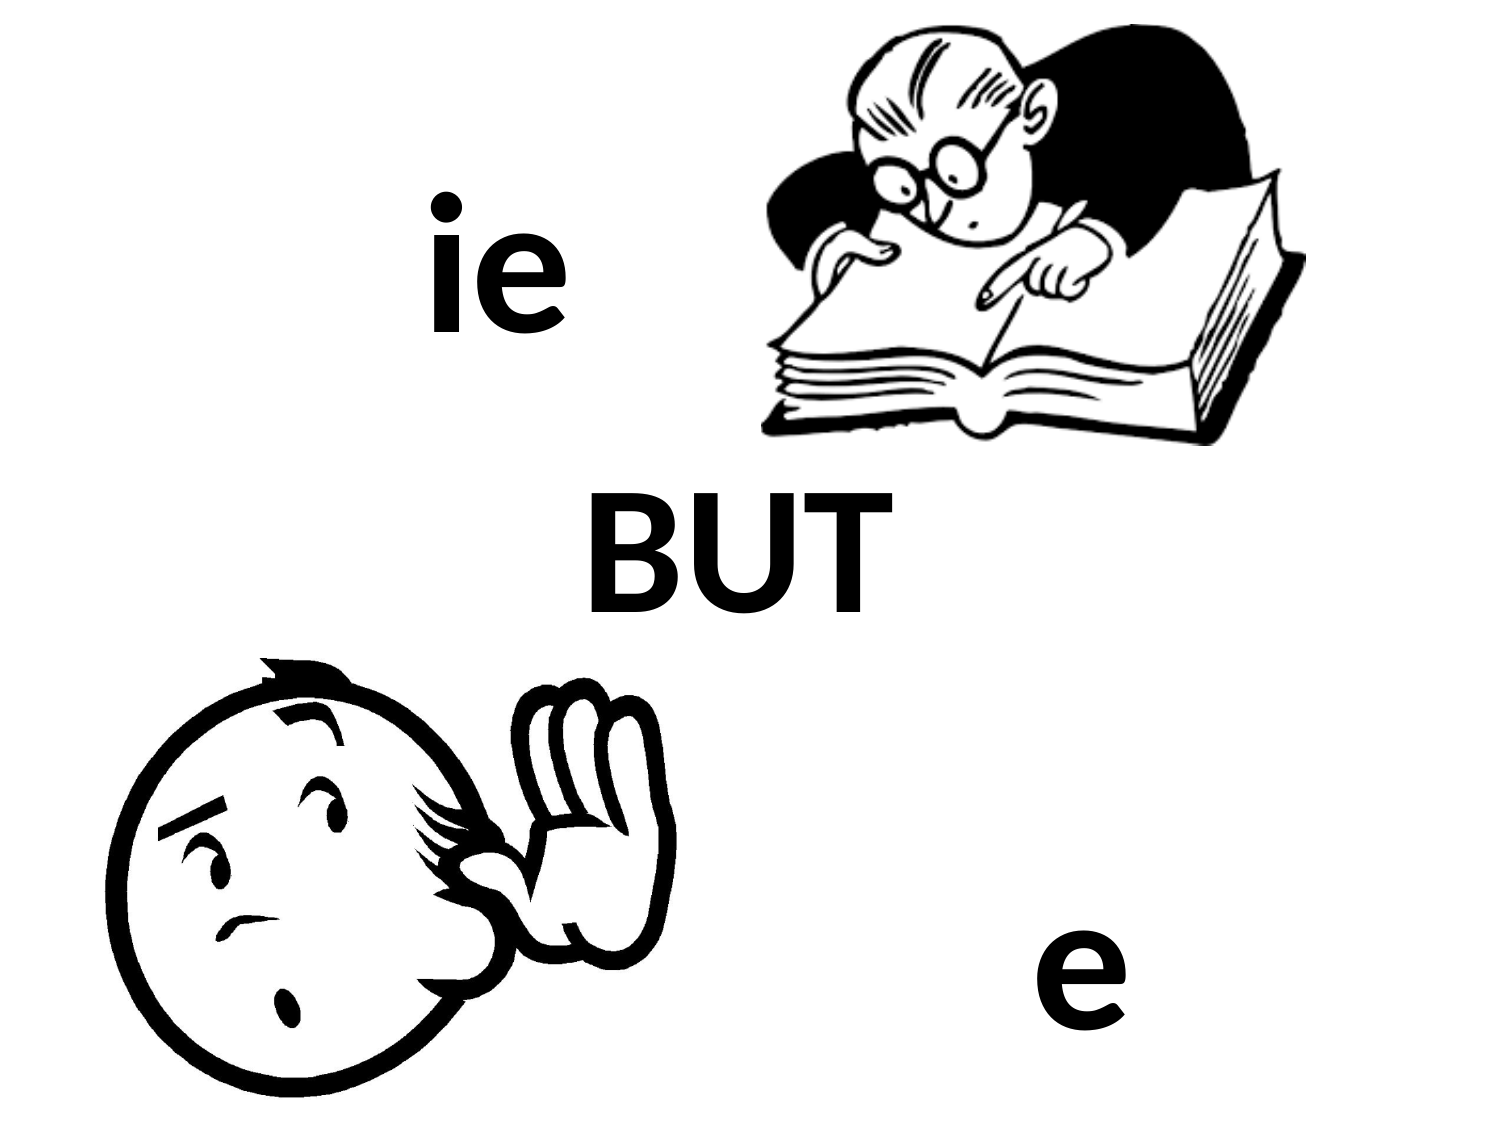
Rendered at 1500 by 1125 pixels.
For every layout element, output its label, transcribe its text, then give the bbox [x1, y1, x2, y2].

text_box ie [406, 124, 587, 380]
picture [761, 23, 1306, 447]
text_box e [1016, 822, 1148, 1078]
text_box BUT [566, 422, 910, 657]
picture [99, 658, 685, 1104]
